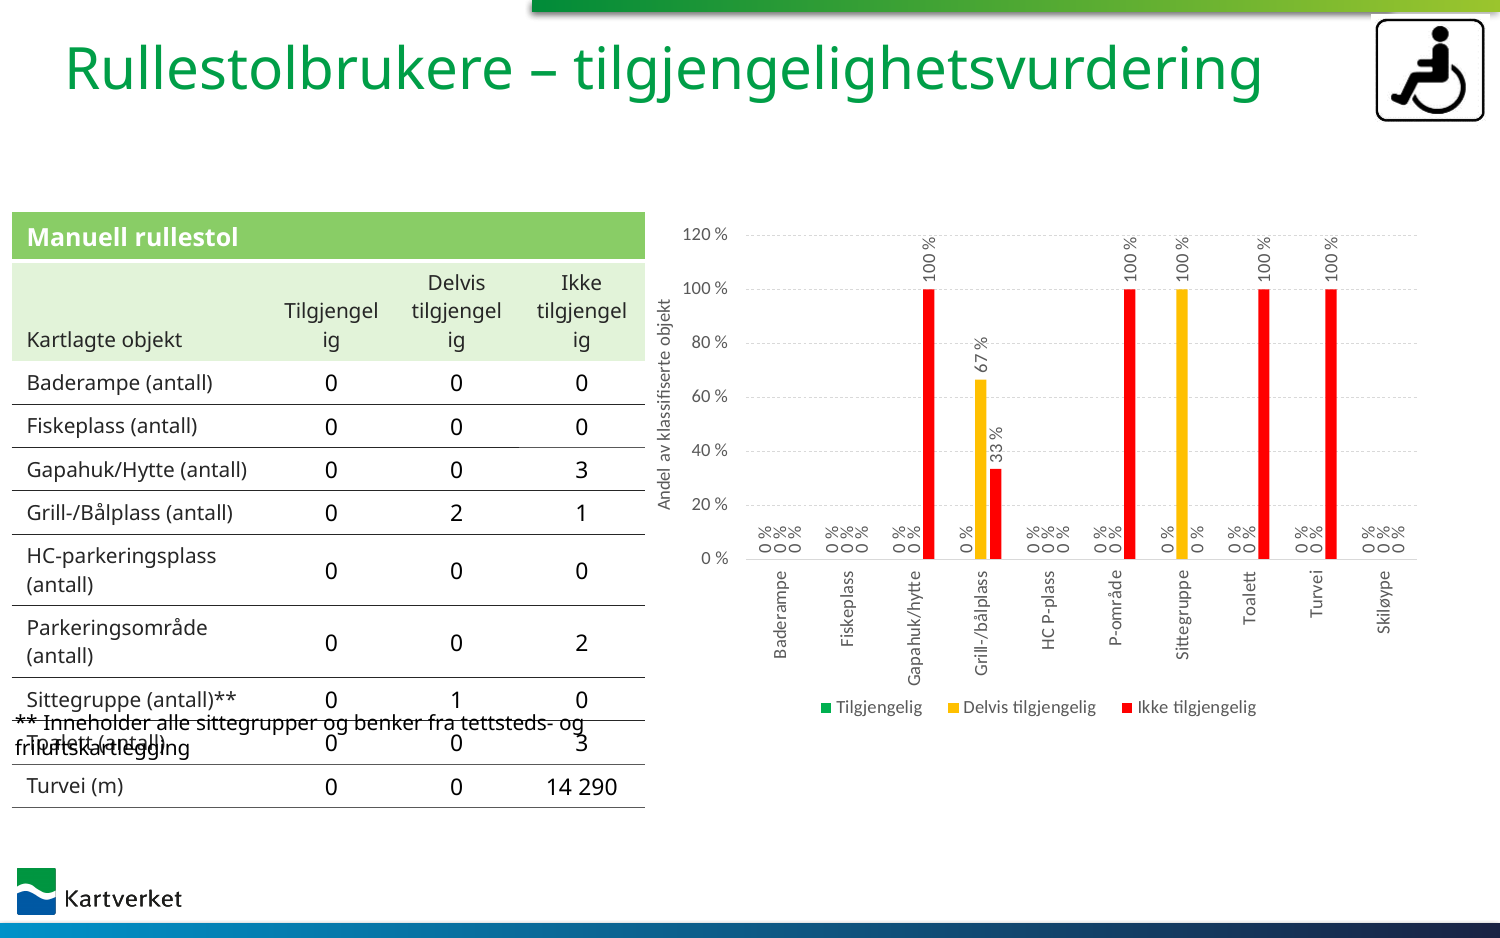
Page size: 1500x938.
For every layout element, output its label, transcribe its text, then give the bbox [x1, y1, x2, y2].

table_cell 14 290 [519, 768, 645, 807]
table_header Manuell rullestol [12, 212, 645, 259]
picture [1371, 13, 1491, 127]
table_cell 2 [394, 491, 519, 534]
table_cell 3 [519, 448, 638, 490]
table_cell 0 [269, 405, 394, 447]
table_cell 0 [394, 361, 519, 404]
table_cell Gapahuk/Hytte (antall) [12, 448, 269, 490]
picture [643, 218, 1427, 728]
table_cell HC-parkeringsplass (antall) [12, 535, 269, 605]
table_cell 0 [269, 361, 394, 404]
text_box ** Inneholder alle sittegrupper og benker fra tettsteds- og friluftskartlegging [0, 702, 745, 768]
table_cell 0 [269, 535, 394, 605]
table_cell 0 [269, 491, 394, 534]
table_cell 0 [269, 768, 394, 807]
table_cell Baderampe (antall) [12, 361, 269, 404]
table_cell 0 [519, 535, 638, 605]
table_cell 0 [519, 405, 638, 447]
table_cell 0 [519, 678, 638, 702]
table_cell 1 [394, 678, 519, 702]
table_cell Delvis tilgjengelig [394, 263, 519, 361]
table_cell 0 [269, 678, 394, 702]
table_cell Fiskeplass (antall) [12, 405, 269, 447]
text_box Rullestolbrukere – tilgjengelighetsvurdering [49, 12, 1372, 109]
table_cell 1 [519, 491, 638, 534]
table_cell Ikke tilgjengelig [519, 263, 638, 361]
table_cell 0 [394, 535, 519, 605]
table_cell Tilgjengelig [269, 263, 394, 361]
table_cell Grill-/Bålplass (antall) [12, 491, 269, 534]
table_cell Sittegruppe (antall)** [12, 678, 269, 702]
table_cell 0 [269, 448, 394, 490]
table_cell Parkeringsområde (antall) [12, 606, 269, 677]
table_cell 0 [394, 768, 519, 807]
table_cell 0 [394, 606, 519, 677]
table_cell Turvei (m) [12, 768, 269, 807]
table_cell 0 [519, 361, 638, 404]
table_cell 0 [394, 405, 519, 447]
table_cell 0 [269, 606, 394, 677]
table_cell Kartlagte objekt [12, 263, 269, 361]
table_cell 2 [519, 606, 638, 677]
table_cell 0 [394, 448, 519, 490]
